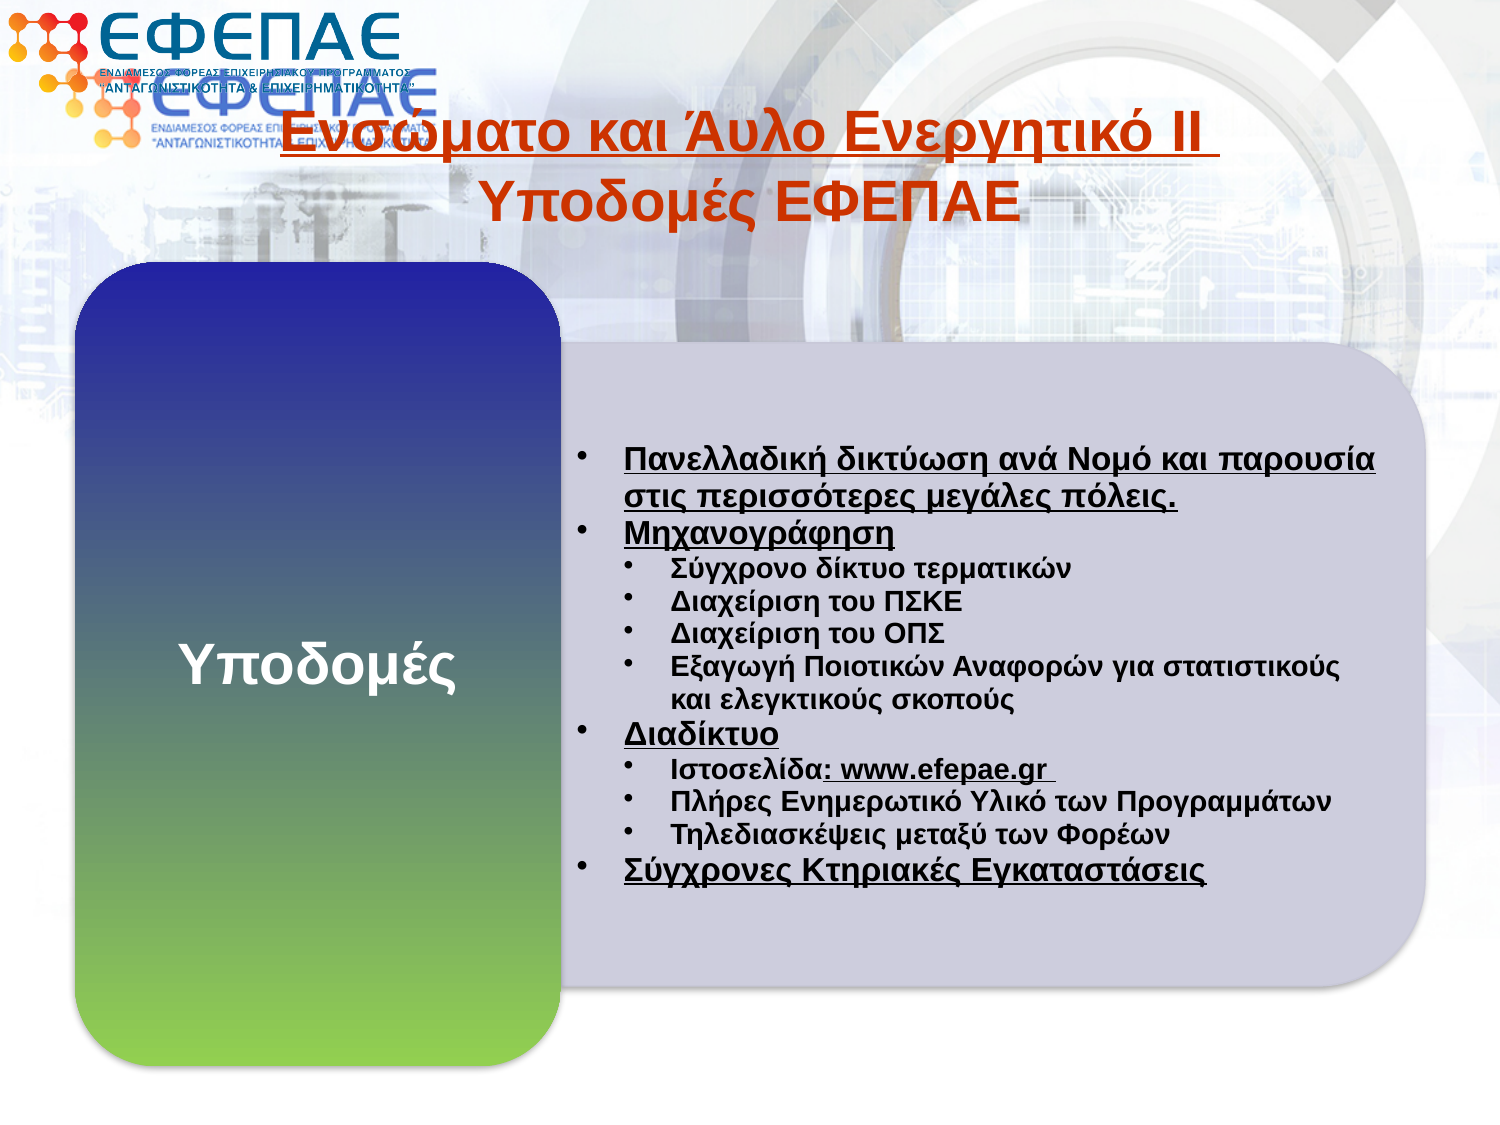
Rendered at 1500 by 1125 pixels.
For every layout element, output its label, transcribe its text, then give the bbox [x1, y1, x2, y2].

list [74, 262, 1426, 1067]
picture [0, 0, 423, 106]
table_cell 15 [0, 0, 1500, 1125]
title Ενσώματο και Άυλο Ενεργητικό II Υποδομές ΕΦΕΠΑΕ [76, 105, 1424, 221]
